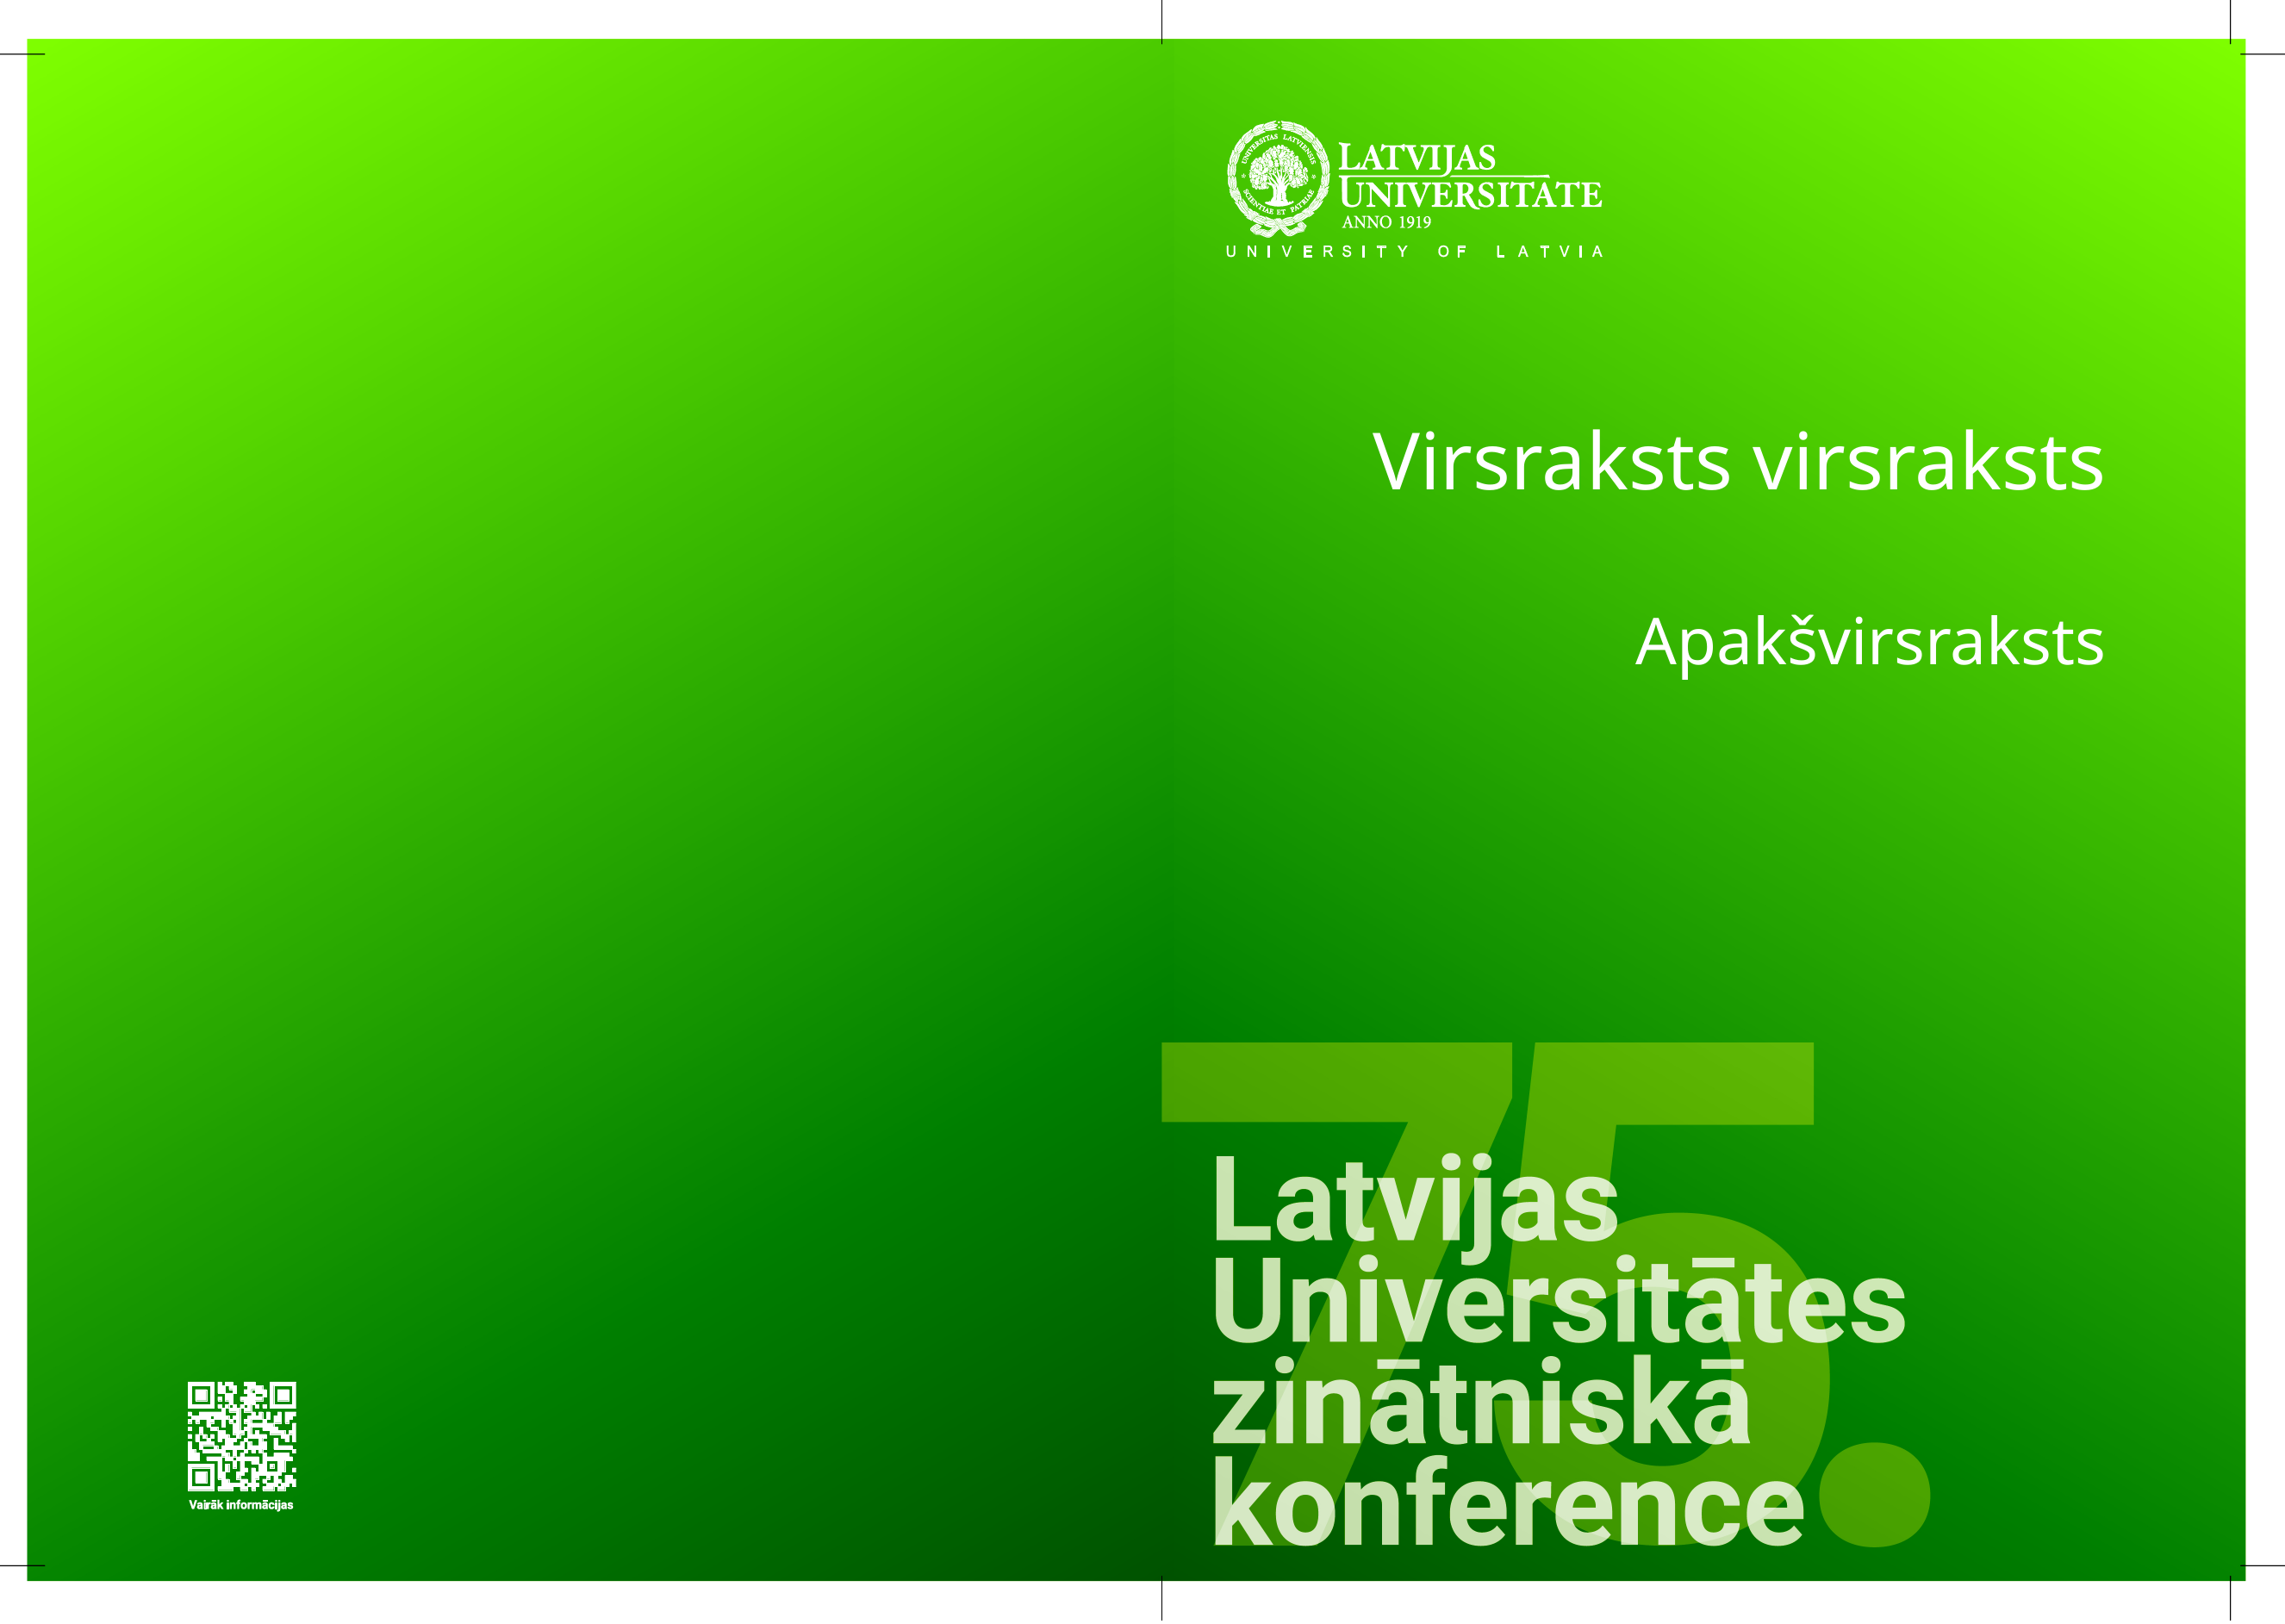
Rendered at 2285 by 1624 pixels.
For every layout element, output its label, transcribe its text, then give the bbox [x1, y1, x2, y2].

text_box Virsraksts virsraksts Apakšvirsraksts [1254, 404, 2120, 685]
picture [0, 0, 2285, 1621]
